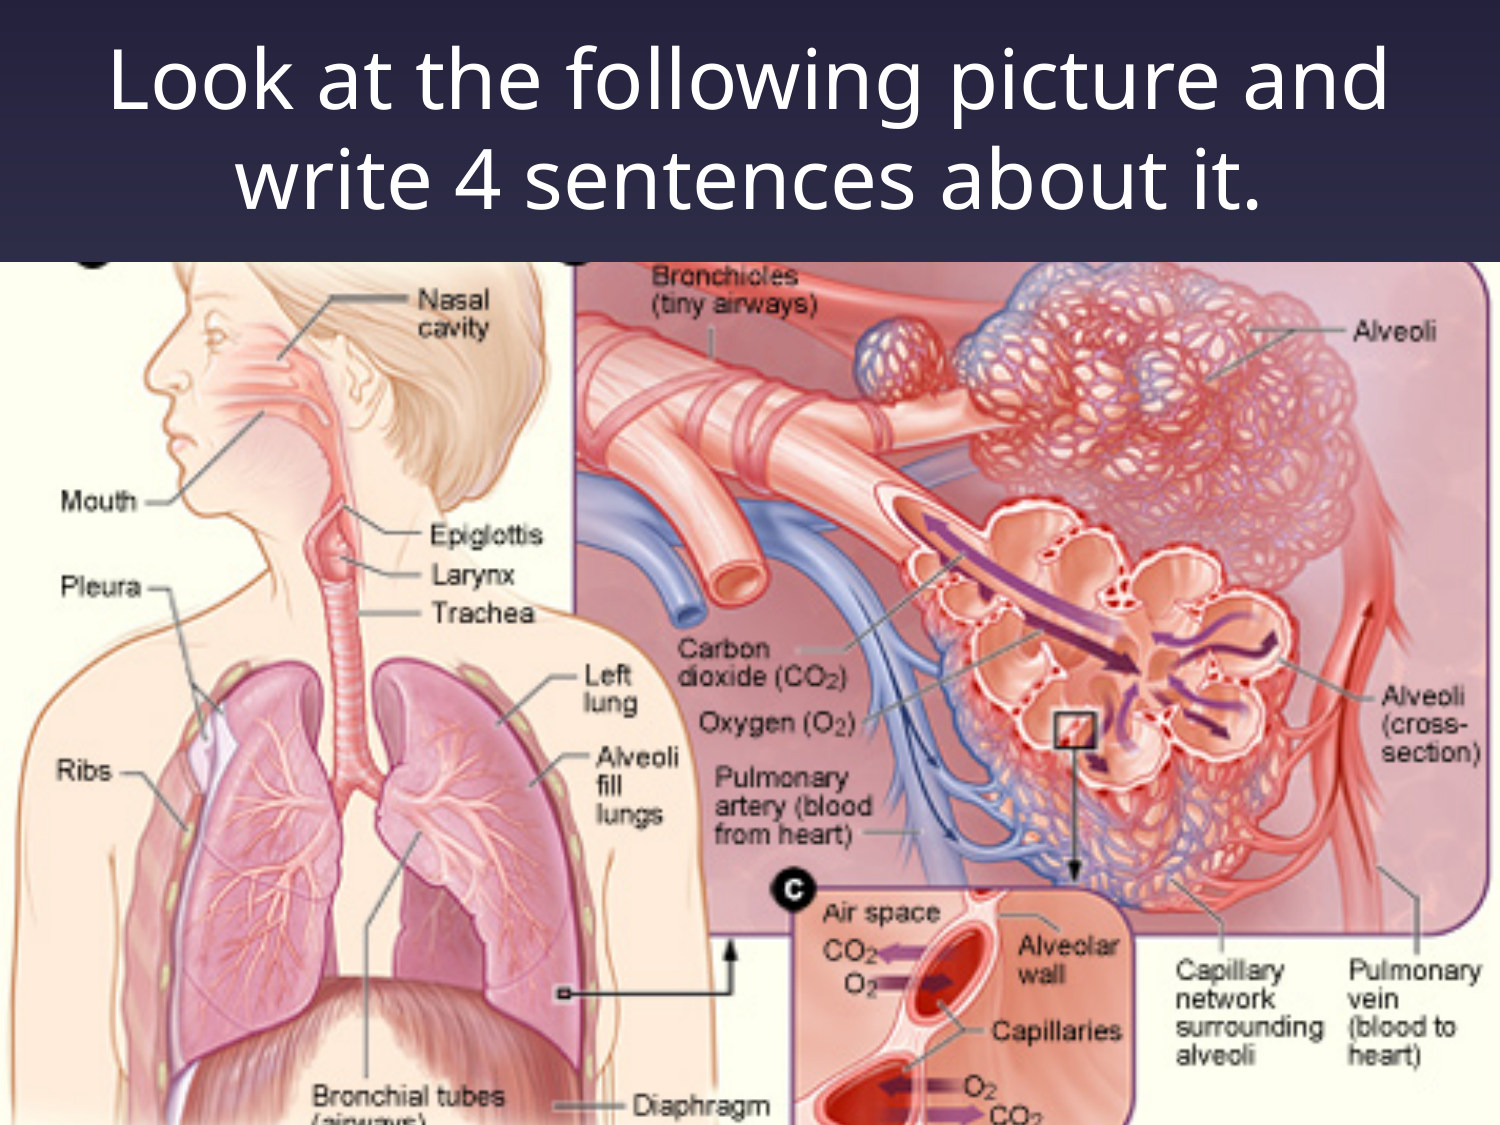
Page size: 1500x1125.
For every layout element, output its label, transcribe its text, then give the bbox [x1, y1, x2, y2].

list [0, 262, 1500, 1125]
title Look at the following picture and write 4 sentences about it. [75, 18, 1425, 259]
